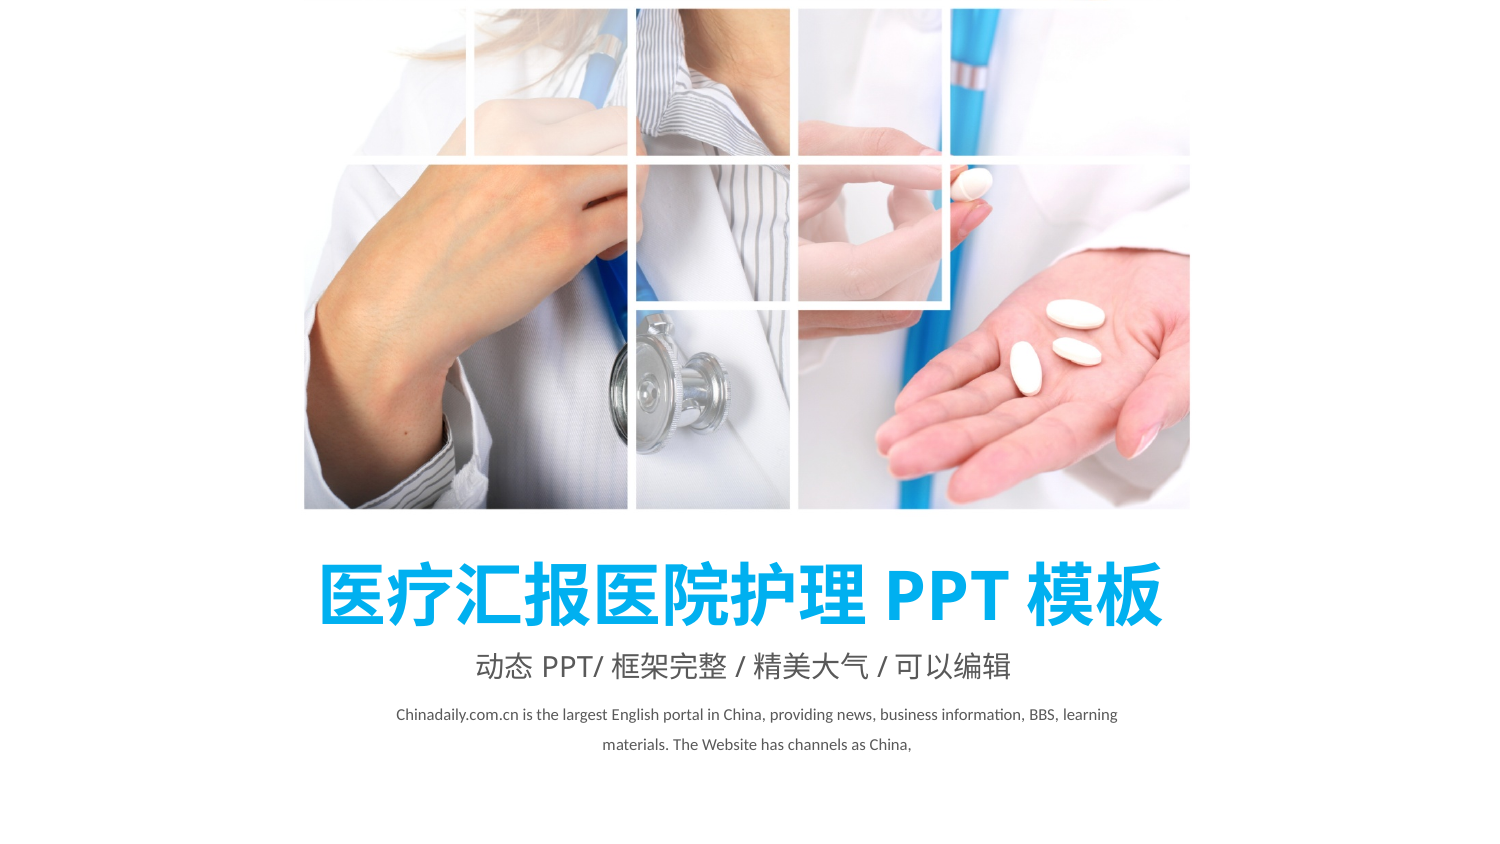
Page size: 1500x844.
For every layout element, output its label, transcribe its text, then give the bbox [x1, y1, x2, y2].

text_box Chinadaily.com.cn is the largest English portal in China, providing news, business information, BBS, learning materials. The Website has channels as China, [383, 688, 1132, 760]
text_box 医疗汇报医院护理PPT模板 [277, 504, 1176, 640]
text_box 动态PPT/框架完整/精美大气/可以编辑 [460, 640, 1028, 691]
picture [294, 0, 1199, 517]
